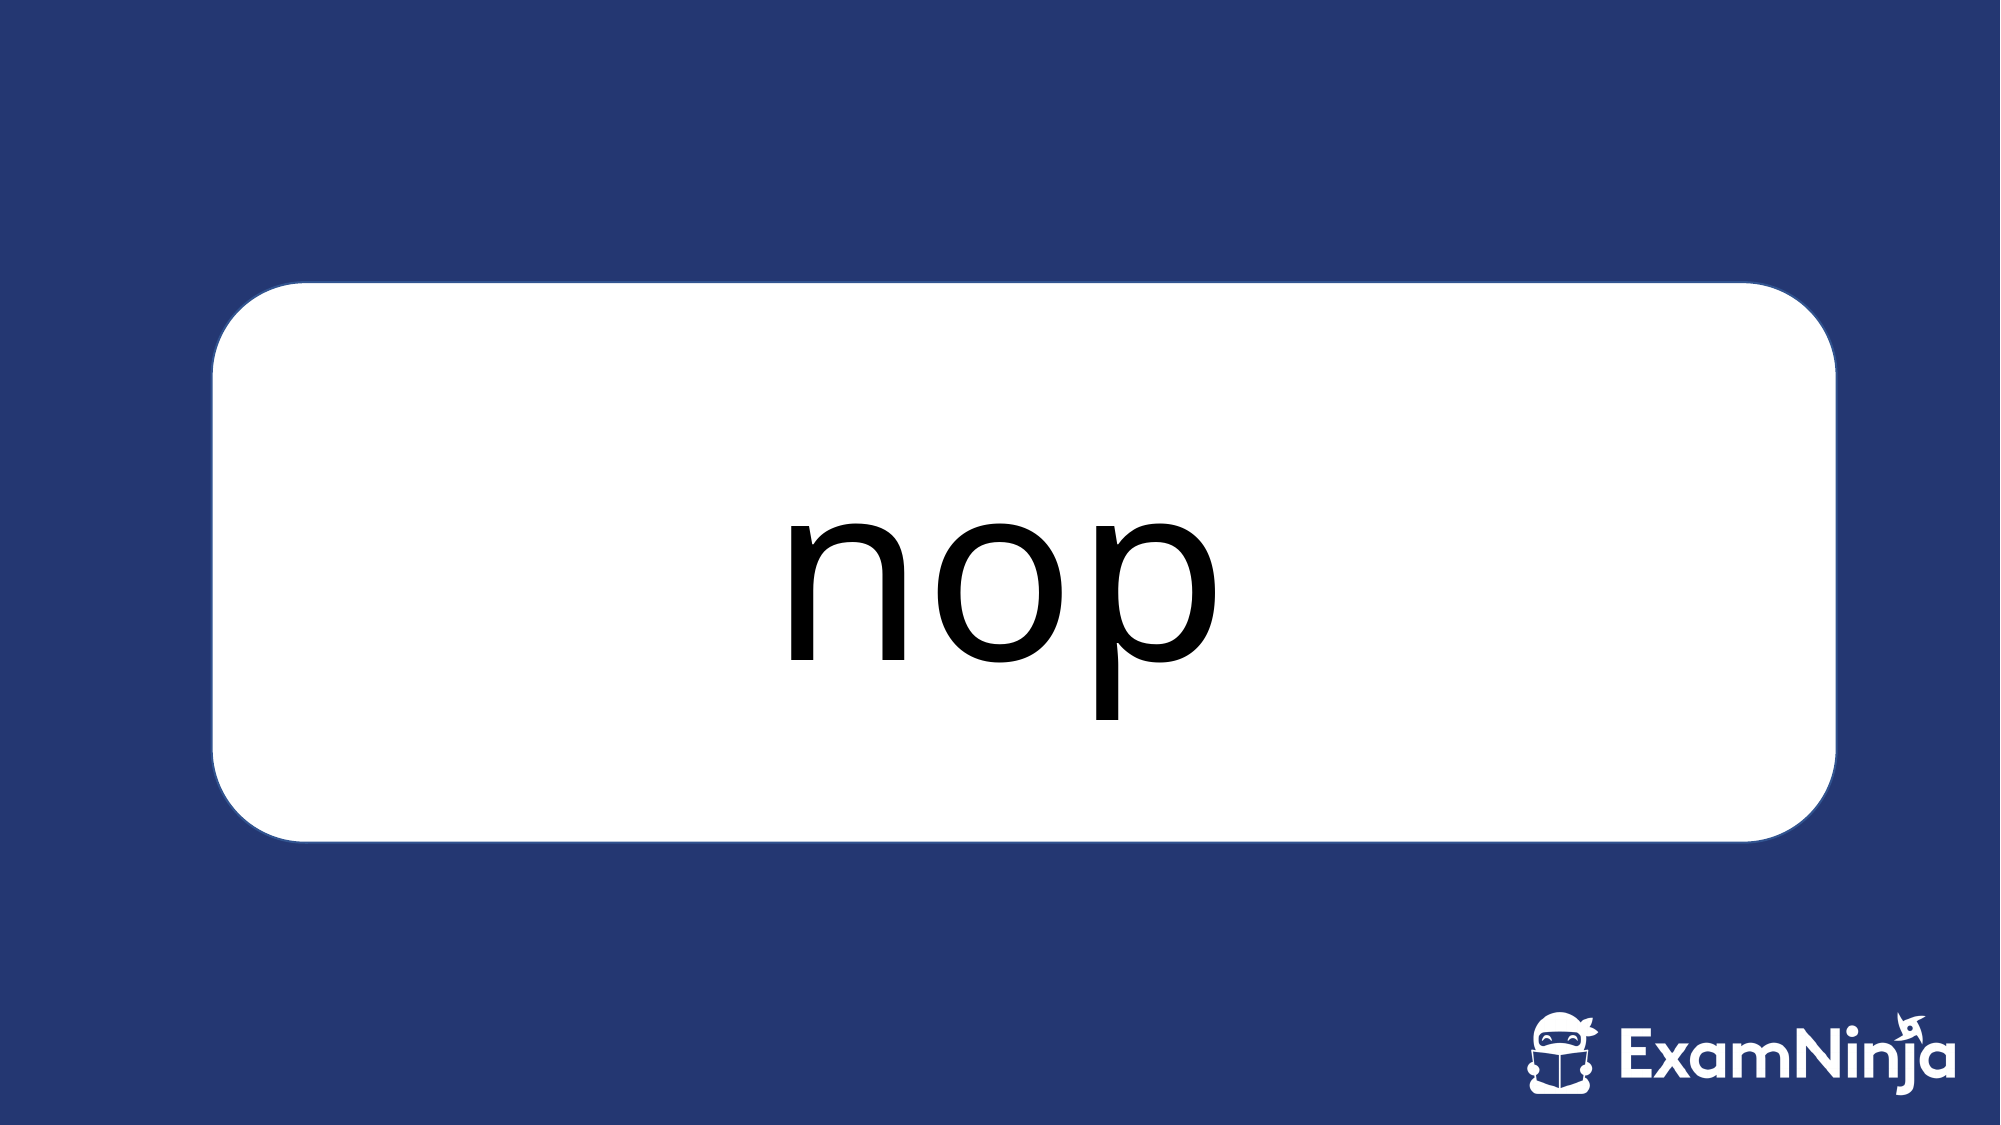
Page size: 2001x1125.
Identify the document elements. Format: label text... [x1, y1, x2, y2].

text_box [210, 281, 1838, 403]
text_box [210, 719, 1838, 844]
text_box nop [143, 403, 1857, 719]
picture [1501, 1003, 1979, 1102]
